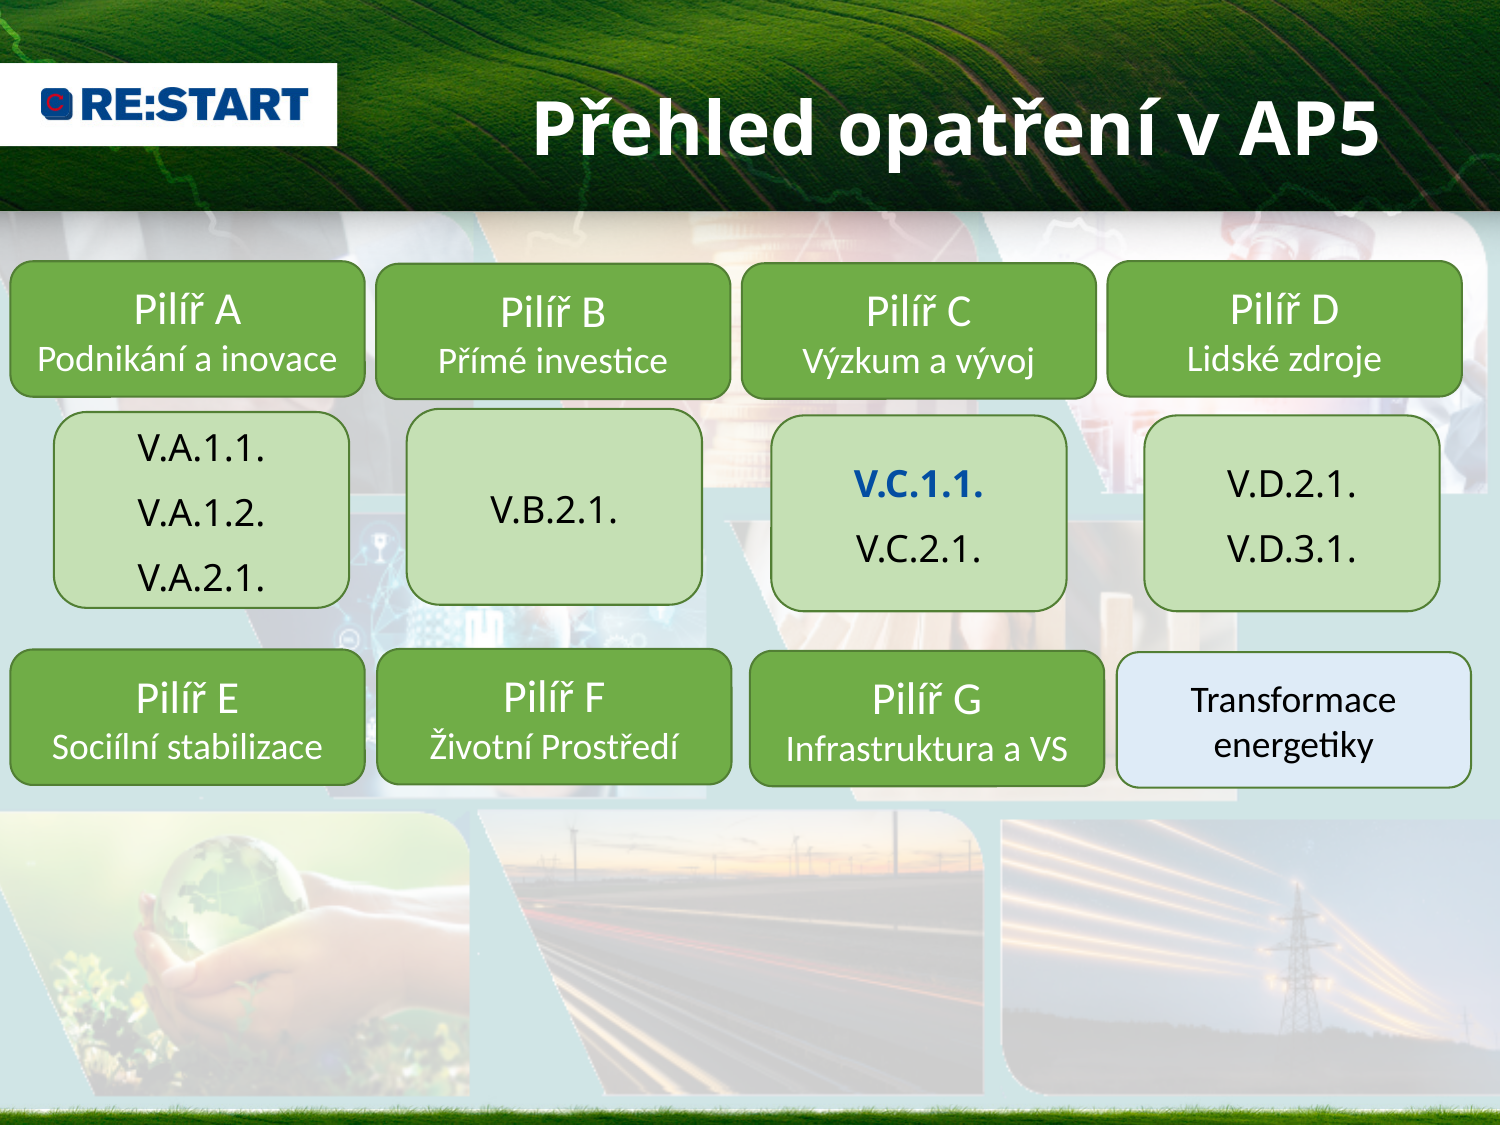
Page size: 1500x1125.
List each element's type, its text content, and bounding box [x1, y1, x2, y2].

title Přehled opatření v AP5 [103, 59, 1397, 203]
picture [0, 0, 1500, 1125]
